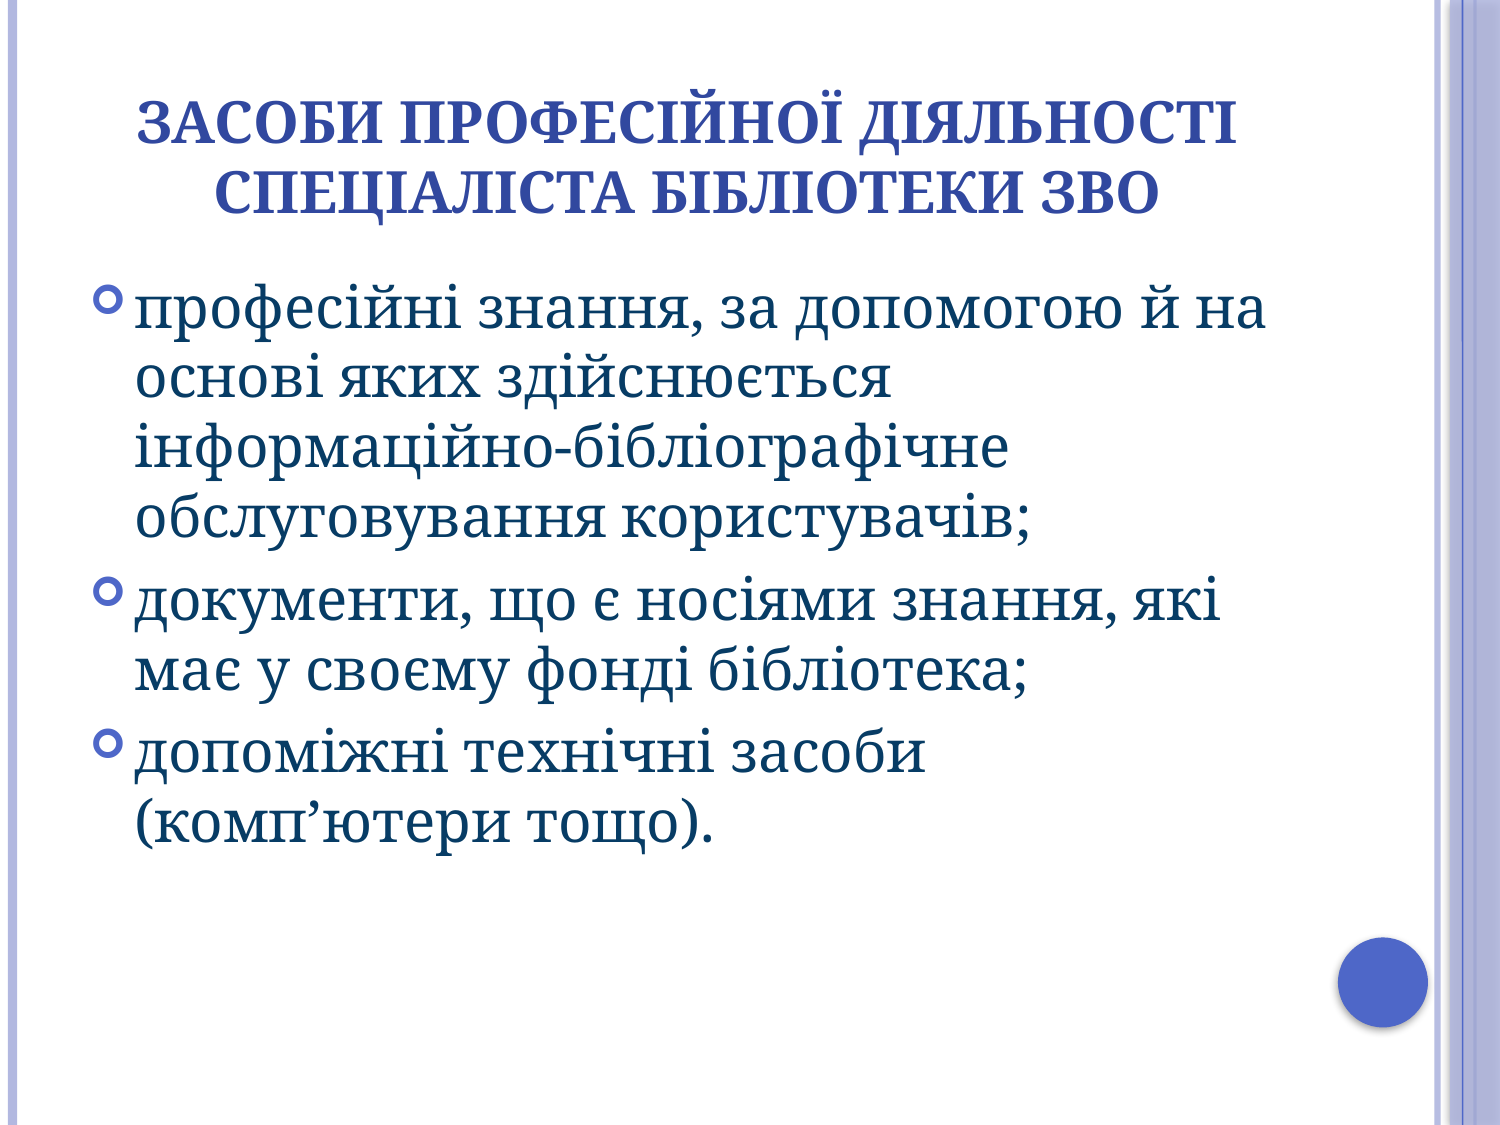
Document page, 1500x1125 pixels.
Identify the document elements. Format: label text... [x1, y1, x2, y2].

title Засоби професійної діяльності спеціаліста бібліотеки ЗВО [75, 45, 1300, 233]
list професійні знання, за допомогою й на основі яких здійснюється інформаційно-бібліографічне обслуговування користувачів; документи, що є носіями знання, які має у своєму фонді бібліотека; допоміжні технічні засоби (комп’ютери тощо). [75, 262, 1300, 1062]
